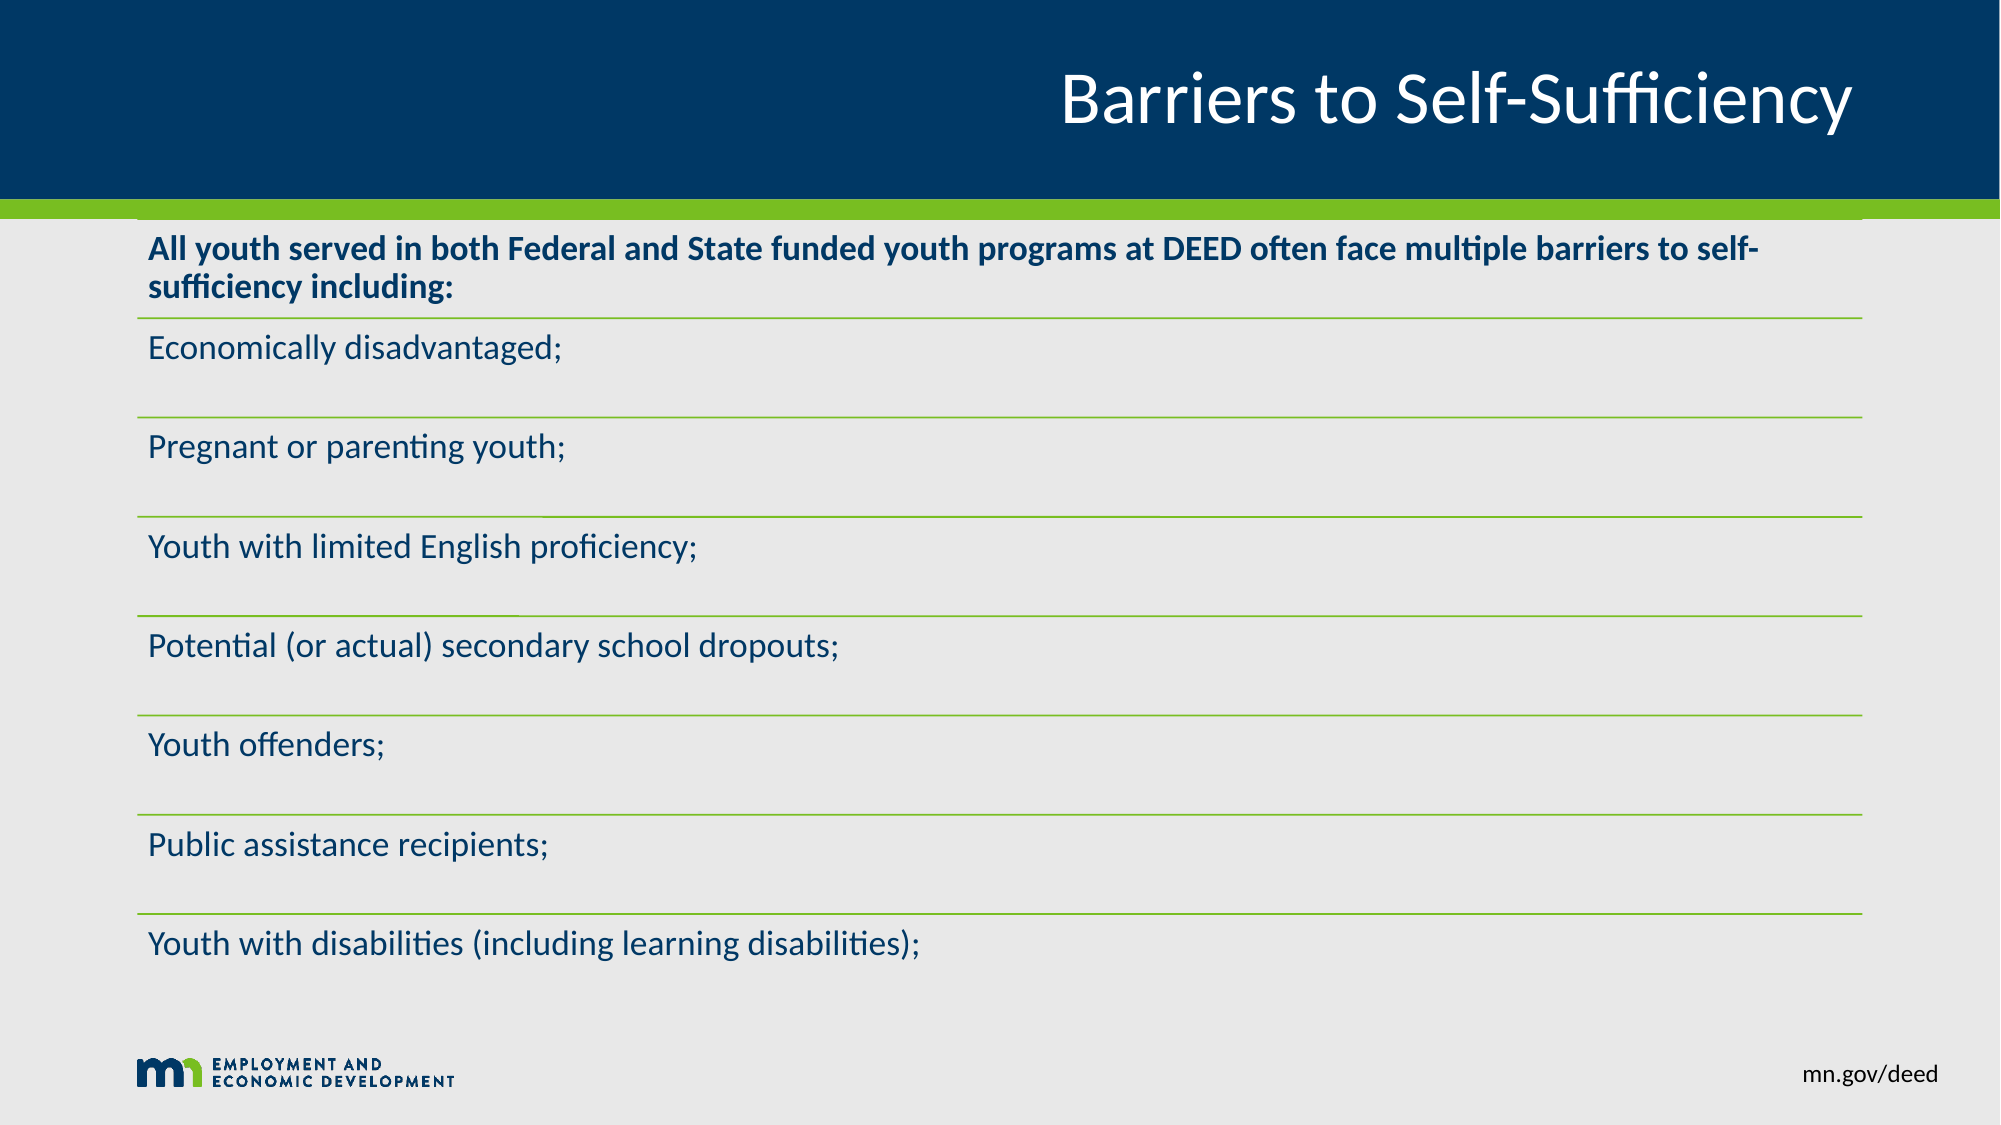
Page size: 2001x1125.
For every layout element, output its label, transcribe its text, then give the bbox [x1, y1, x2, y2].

title Barriers to Self-Sufficiency [137, 0, 1863, 200]
footer mn.gov/deed [1037, 1042, 1955, 1103]
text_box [137, 218, 1863, 1014]
picture [137, 1058, 454, 1087]
